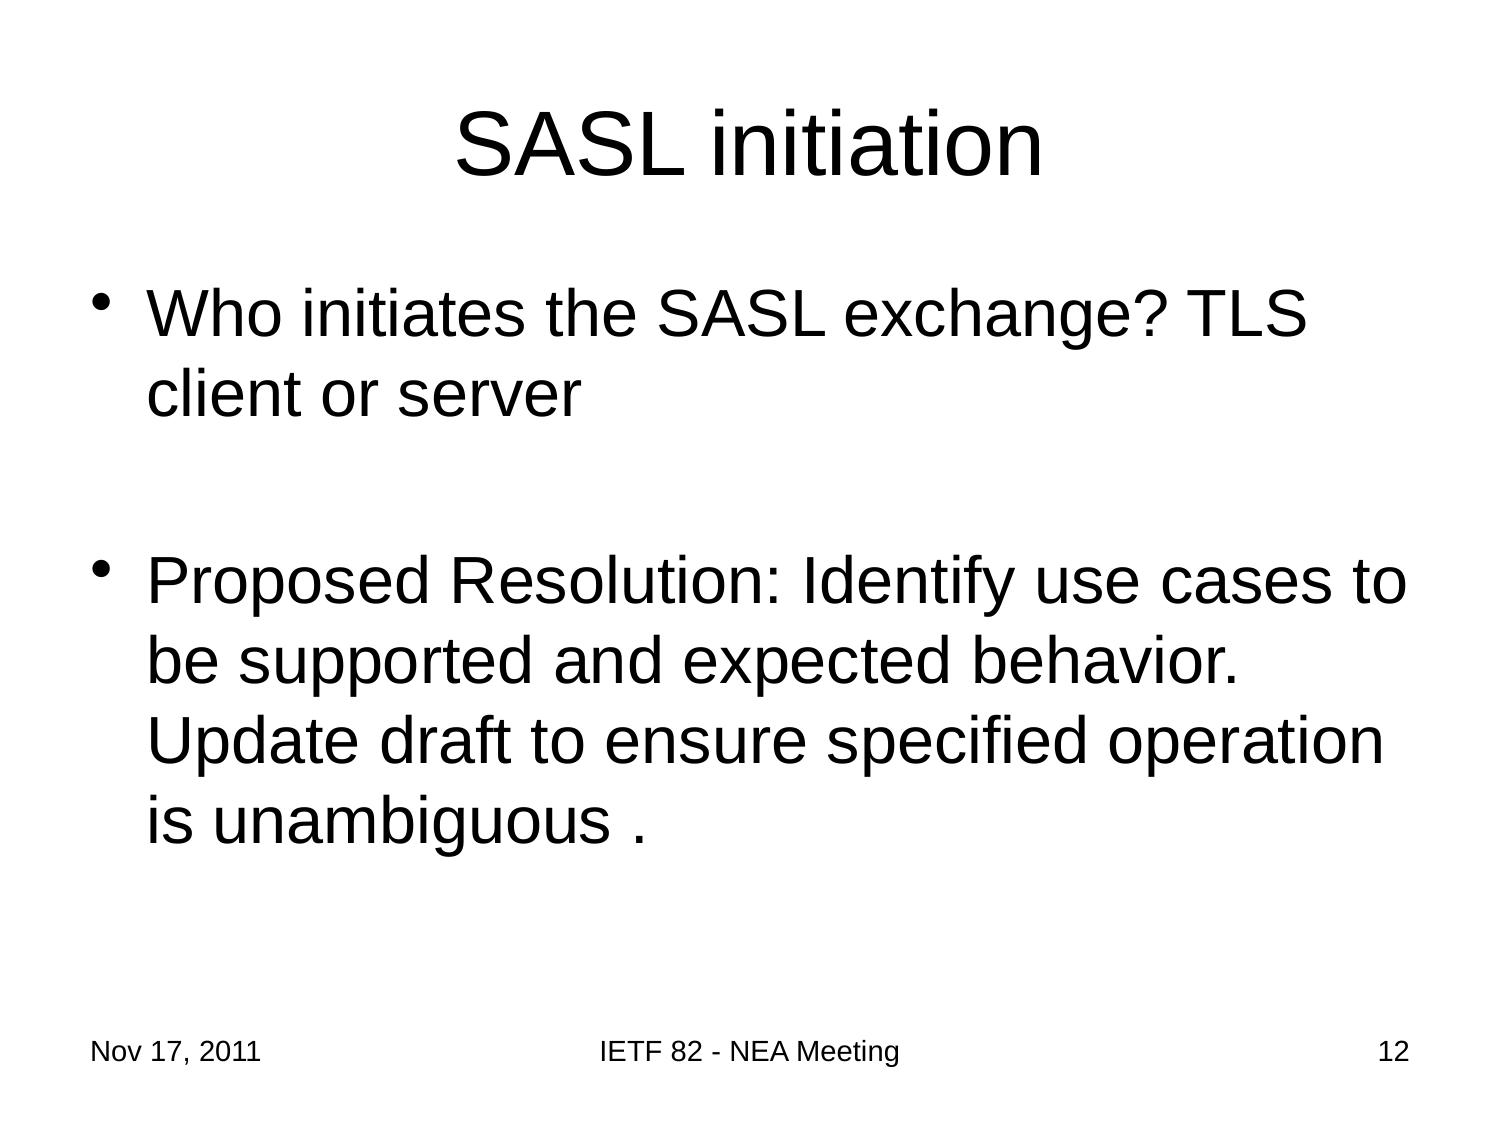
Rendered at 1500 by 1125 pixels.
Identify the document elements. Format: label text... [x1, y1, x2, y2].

title SASL initiation [74, 44, 1426, 233]
footer IETF 82 - NEA Meeting [512, 1024, 988, 1103]
slide_number 12 [1074, 1024, 1426, 1103]
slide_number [74, 1024, 426, 1103]
list Who initiates the SASL exchange? TLS client or server Proposed Resolution: Identify use cases to be supported and expected behavior. Update draft to ensure specified operation is unambiguous . [74, 262, 1426, 1006]
